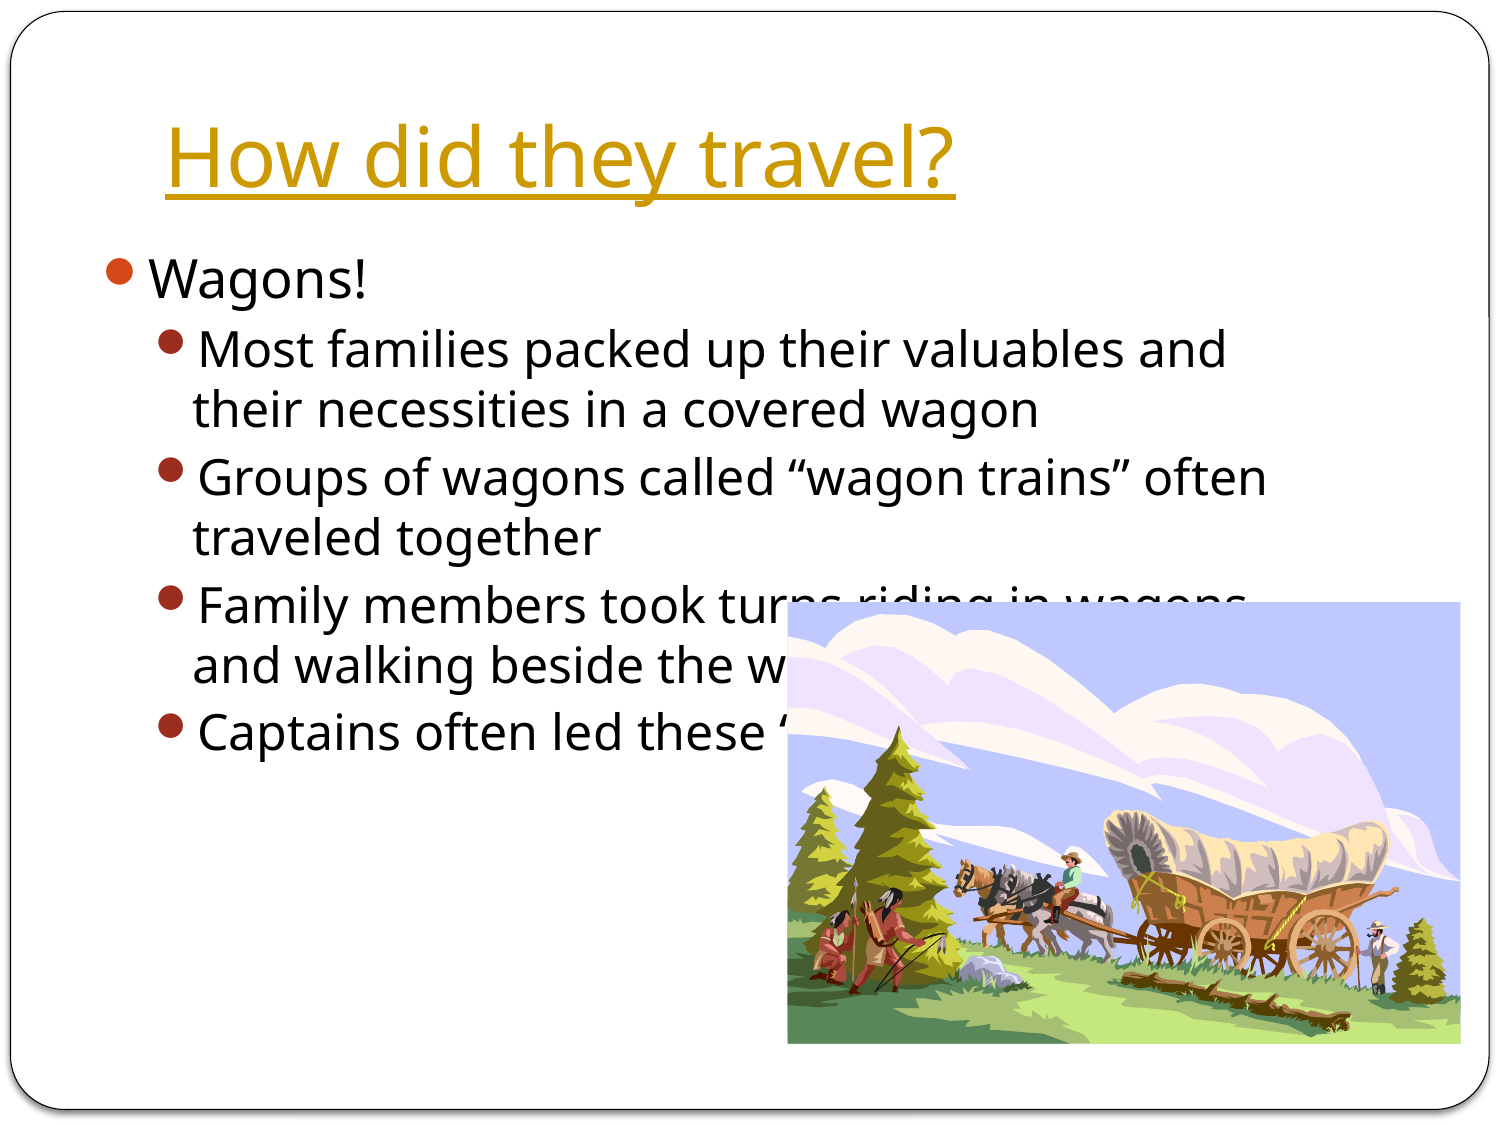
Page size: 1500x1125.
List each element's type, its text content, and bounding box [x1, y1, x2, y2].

picture [787, 595, 1467, 1050]
title How did they travel? [150, 45, 1425, 233]
list Wagons! Most families packed up their valuables and their necessities in a covered wagon Groups of wagons called “wagon trains” often traveled together Family members took turns riding in wagons and walking beside the wagons Captains often led these “trains” [87, 237, 1363, 988]
